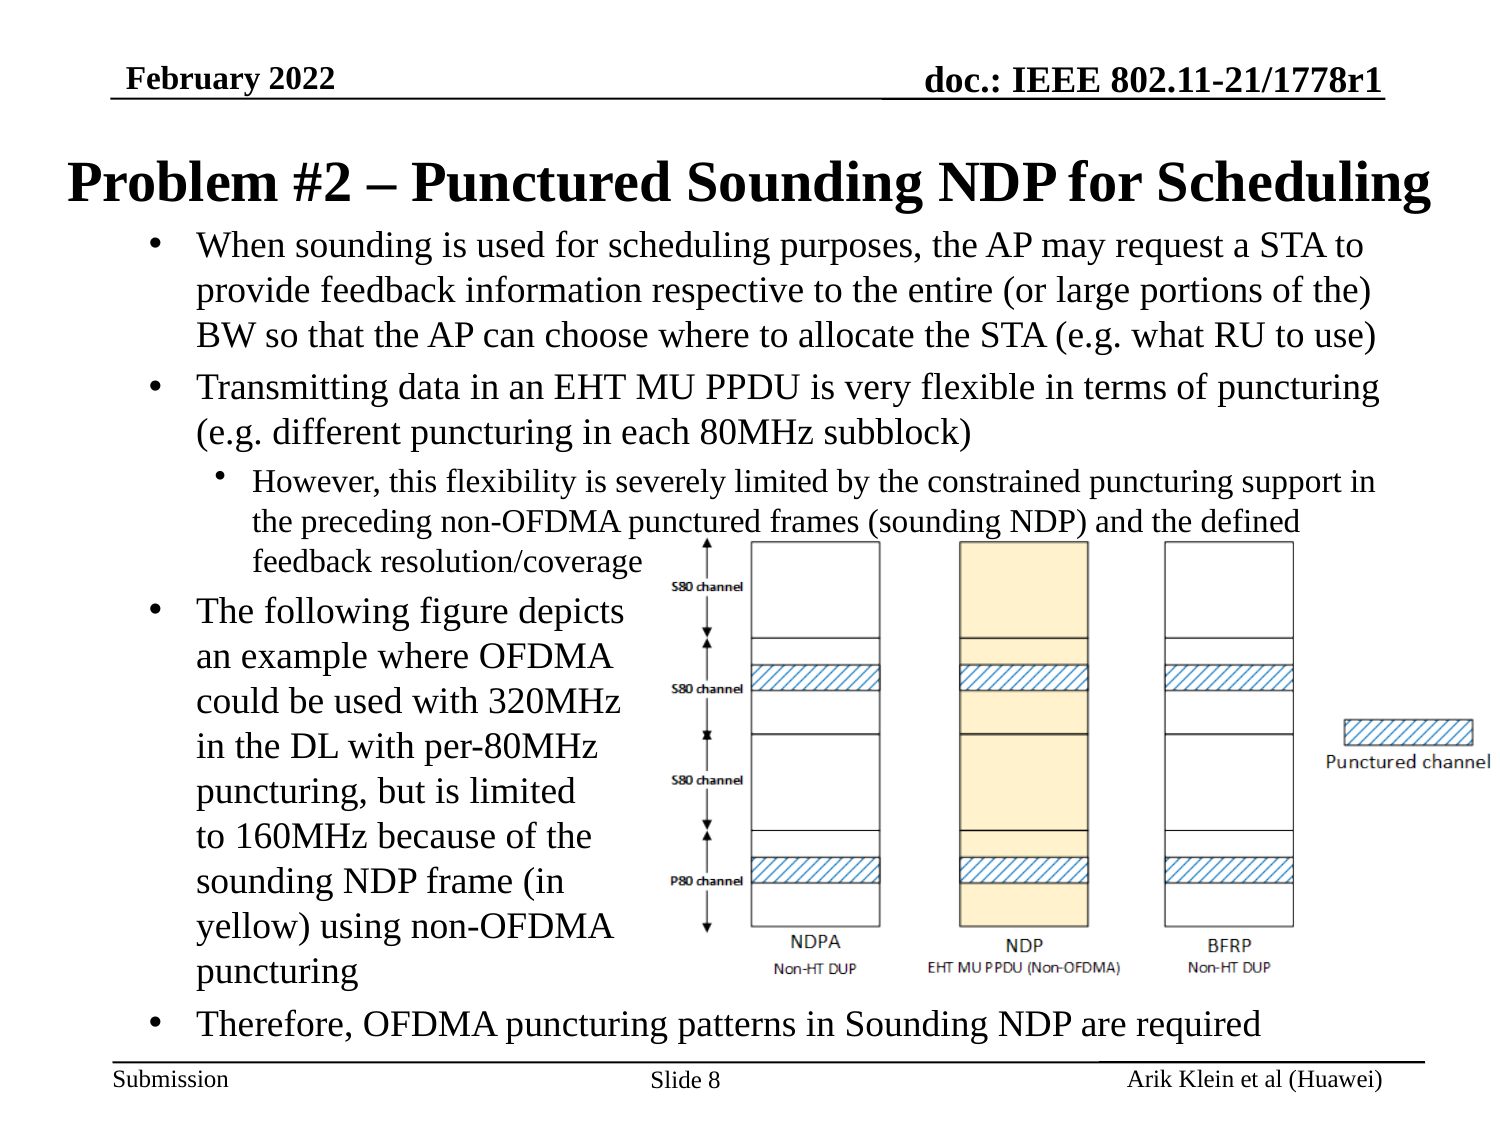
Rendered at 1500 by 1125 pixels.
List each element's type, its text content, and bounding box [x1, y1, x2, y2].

list When sounding is used for scheduling purposes, the AP may request a STA to provide feedback information respective to the entire (or large portions of the) BW so that the AP can choose where to allocate the STA (e.g. what RU to use) Transmitting data in an EHT MU PPDU is very flexible in terms of puncturing (e.g. different puncturing in each 80MHz subblock) However, this flexibility is severely limited by the constrained puncturing support in the preceding non-OFDMA punctured frames (sounding NDP) and the defined feedback resolution/coverage The following figure depicts an example where OFDMA could be used with 320MHz in the DL with per-80MHz puncturing, but is limited to 160MHz because of the sounding NDP frame (in yellow) using non-OFDMA puncturing Therefore, OFDMA puncturing patterns in Sounding NDP are required [124, 212, 1426, 1063]
title Problem #2 – Punctured Sounding NDP for Scheduling [37, 133, 1463, 222]
picture [662, 537, 1500, 988]
